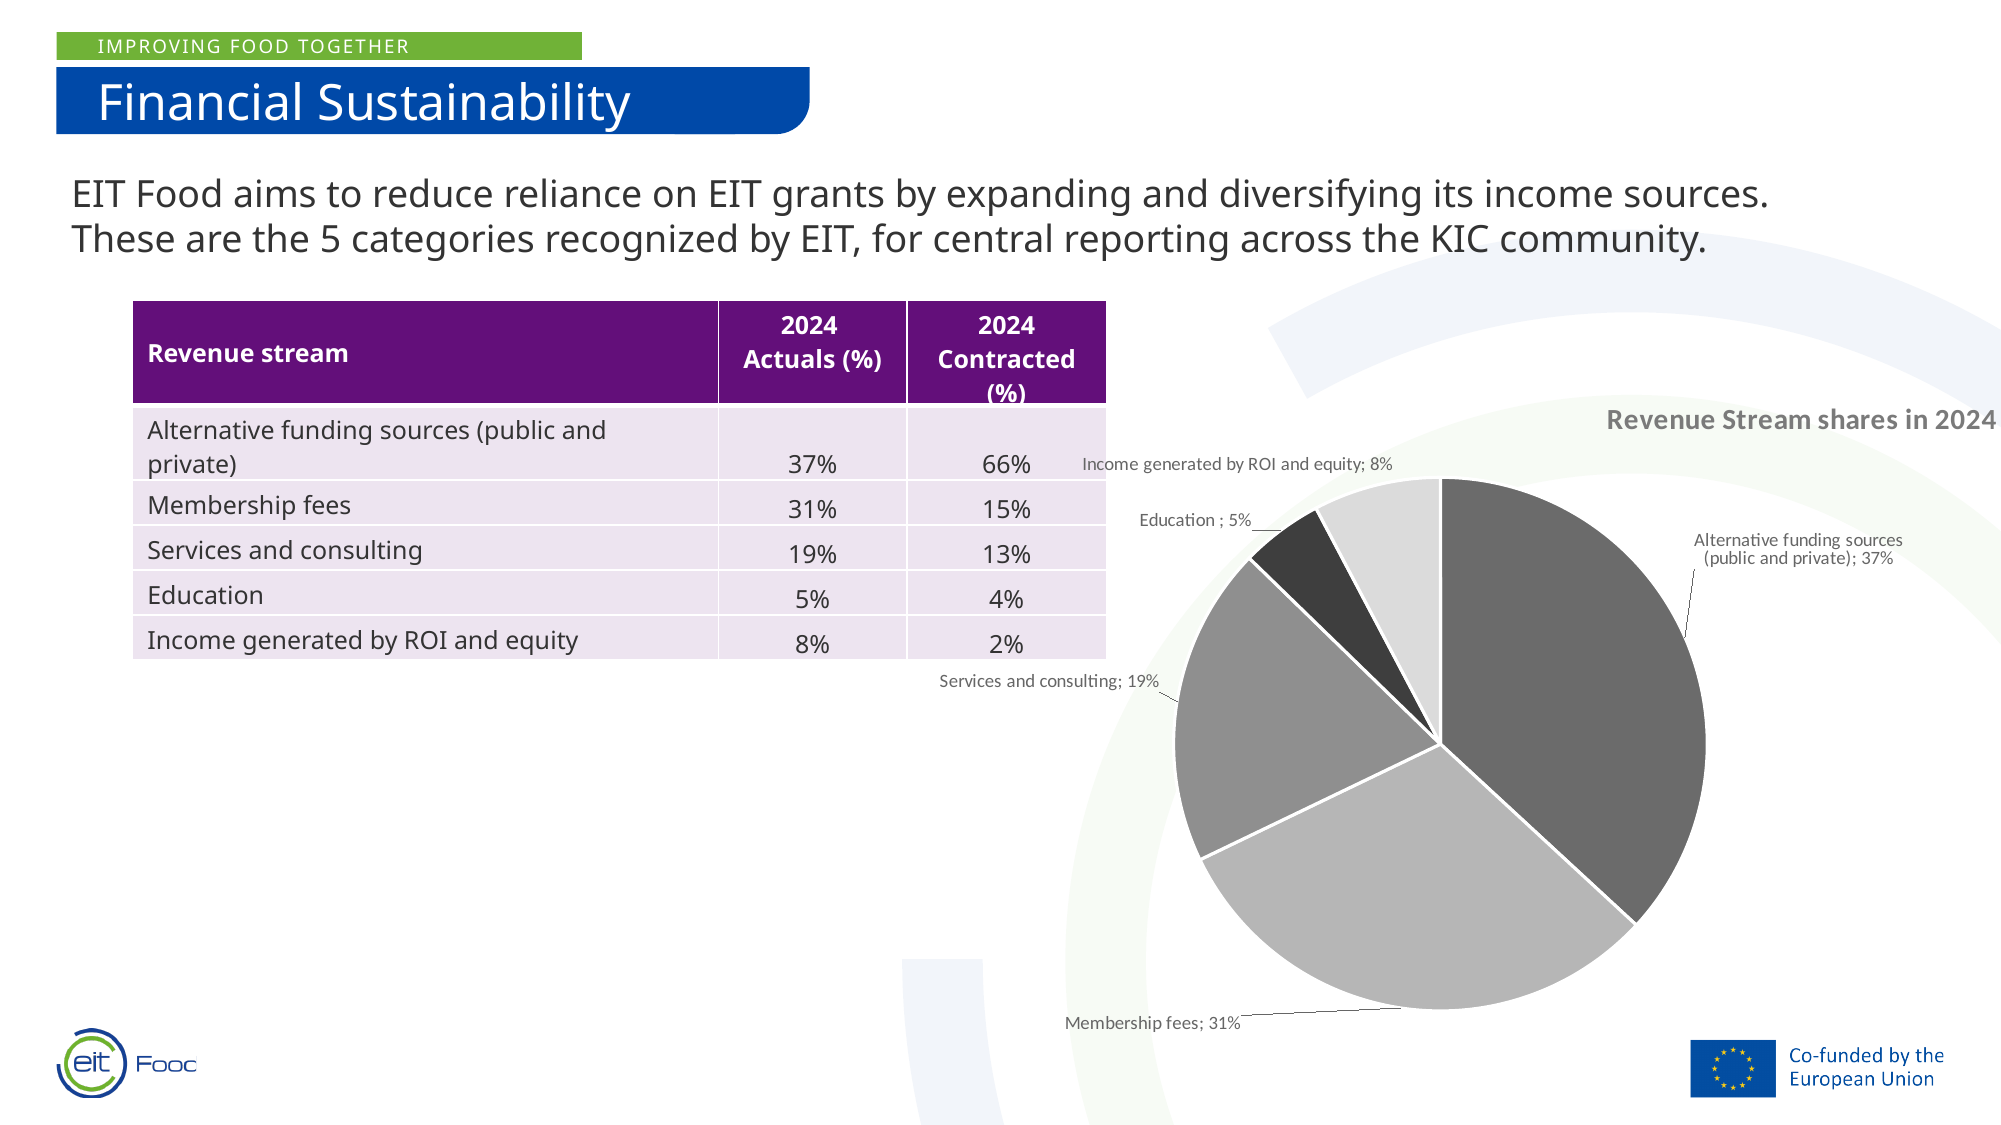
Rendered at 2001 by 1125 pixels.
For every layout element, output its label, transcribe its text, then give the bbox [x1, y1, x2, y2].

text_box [56, 66, 810, 135]
table_header Revenue stream [133, 301, 718, 403]
table_cell 66% [908, 408, 917, 479]
table_cell 15% [908, 481, 917, 524]
table_cell Income generated by ROI and equity [133, 616, 718, 659]
table_cell 31% [719, 481, 906, 524]
picture [1668, 1051, 1944, 1112]
table_cell 4% [908, 571, 917, 614]
chart [923, 371, 2000, 1051]
text_box IMPROVING FOOD TOGETHER [54, 30, 584, 62]
table_cell 5% [719, 571, 906, 614]
table_cell 8% [719, 616, 906, 659]
table_cell 37% [719, 408, 906, 479]
table_header 2024 Contracted (%) [908, 301, 1106, 403]
table_cell 13% [908, 526, 917, 569]
table_cell Alternative funding sources (public and private) [133, 408, 718, 479]
table_cell Education [133, 571, 718, 614]
table_cell Membership fees [133, 481, 718, 524]
text_box EIT Food aims to reduce reliance on EIT grants by expanding and diversifying its income sources. These are the 5 categories recognized by EIT, for central reporting across the KIC community. [56, 162, 1973, 268]
table_cell Services and consulting [133, 526, 718, 569]
table_cell 19% [719, 526, 906, 569]
table_header 2024 Actuals (%) [719, 301, 906, 403]
table_cell 2% [908, 616, 917, 659]
